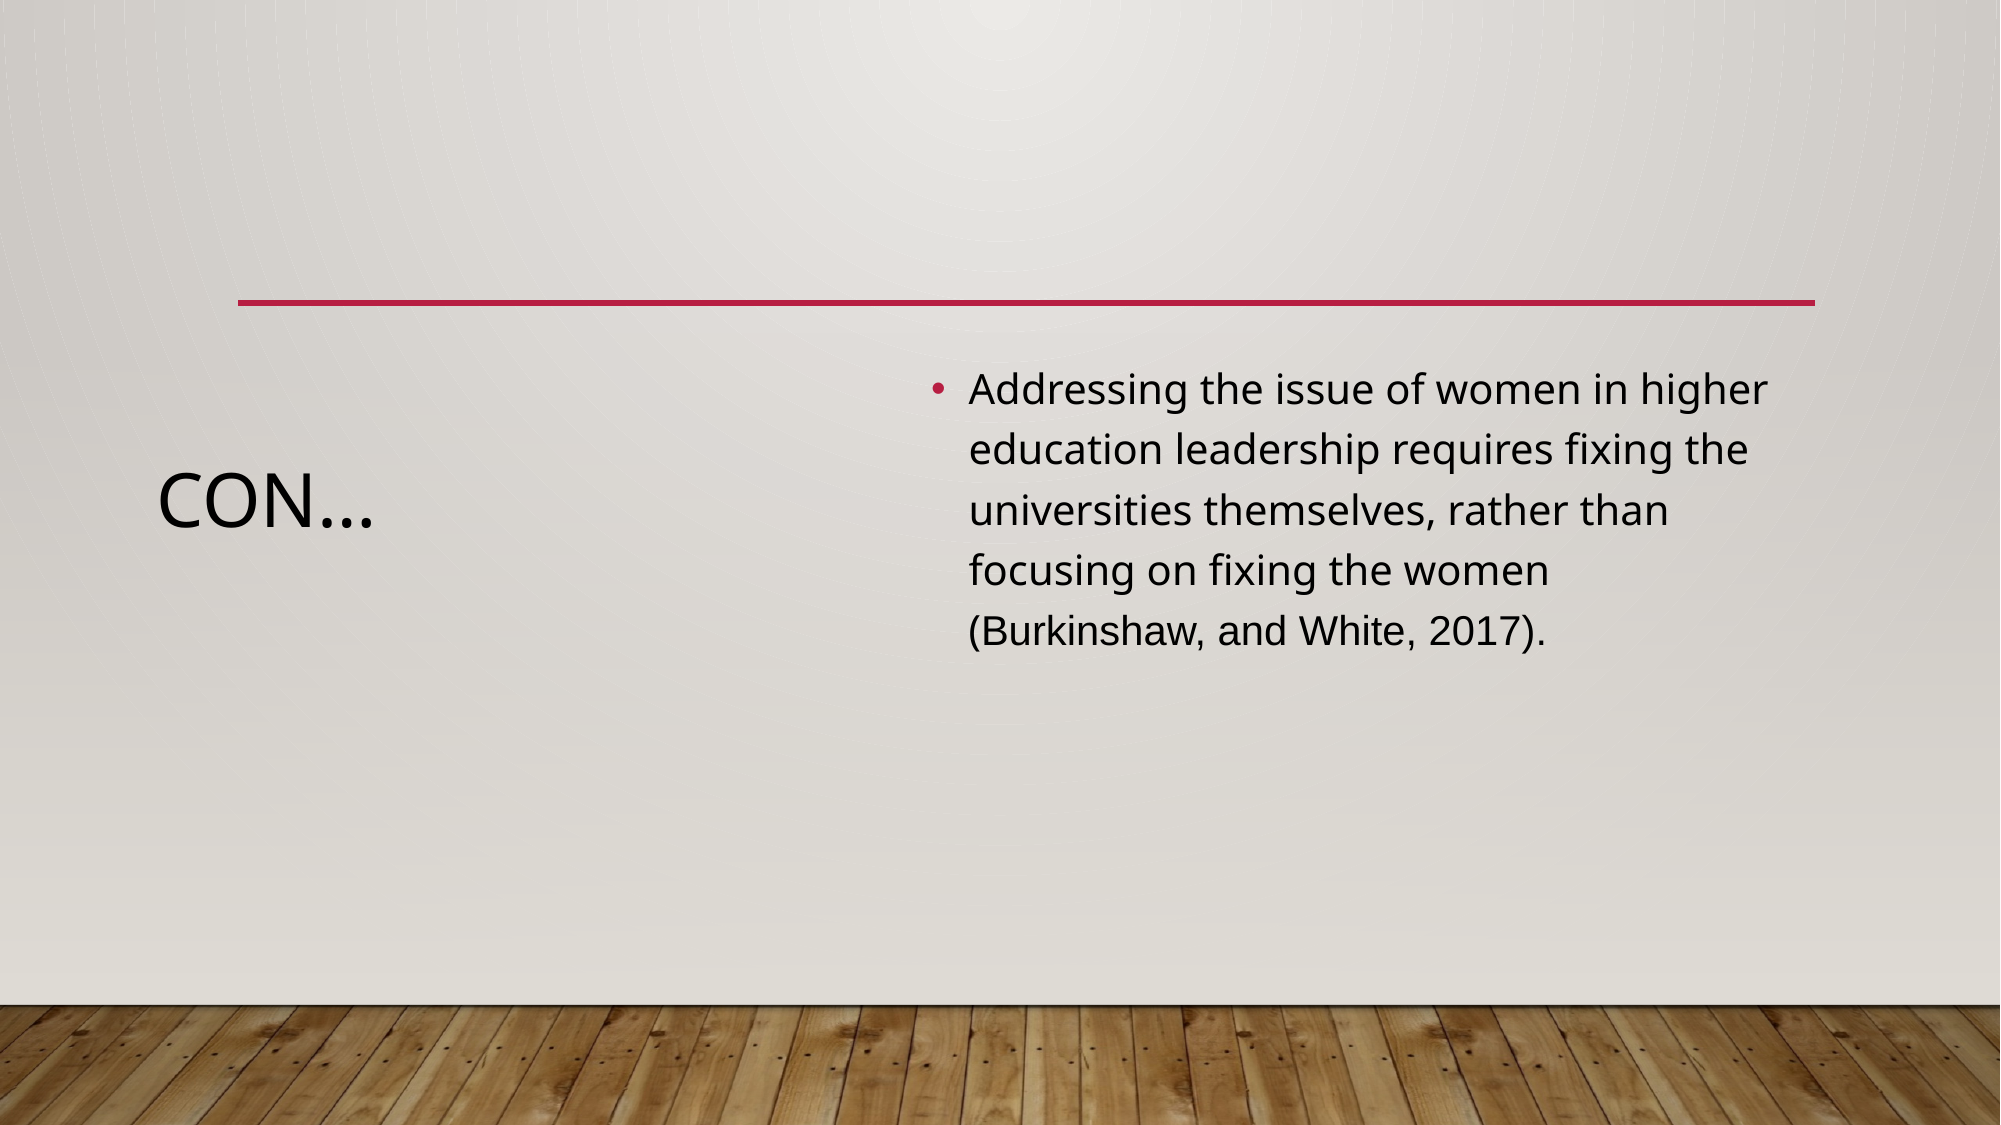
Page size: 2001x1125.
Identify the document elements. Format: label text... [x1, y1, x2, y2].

picture [0, 1005, 2000, 1125]
list Addressing the issue of women in higher education leadership requires fixing the universities themselves, rather than focusing on fixing the women (Burkinshaw, and White, 2017). [916, 186, 1809, 820]
title Con… [141, 186, 764, 820]
